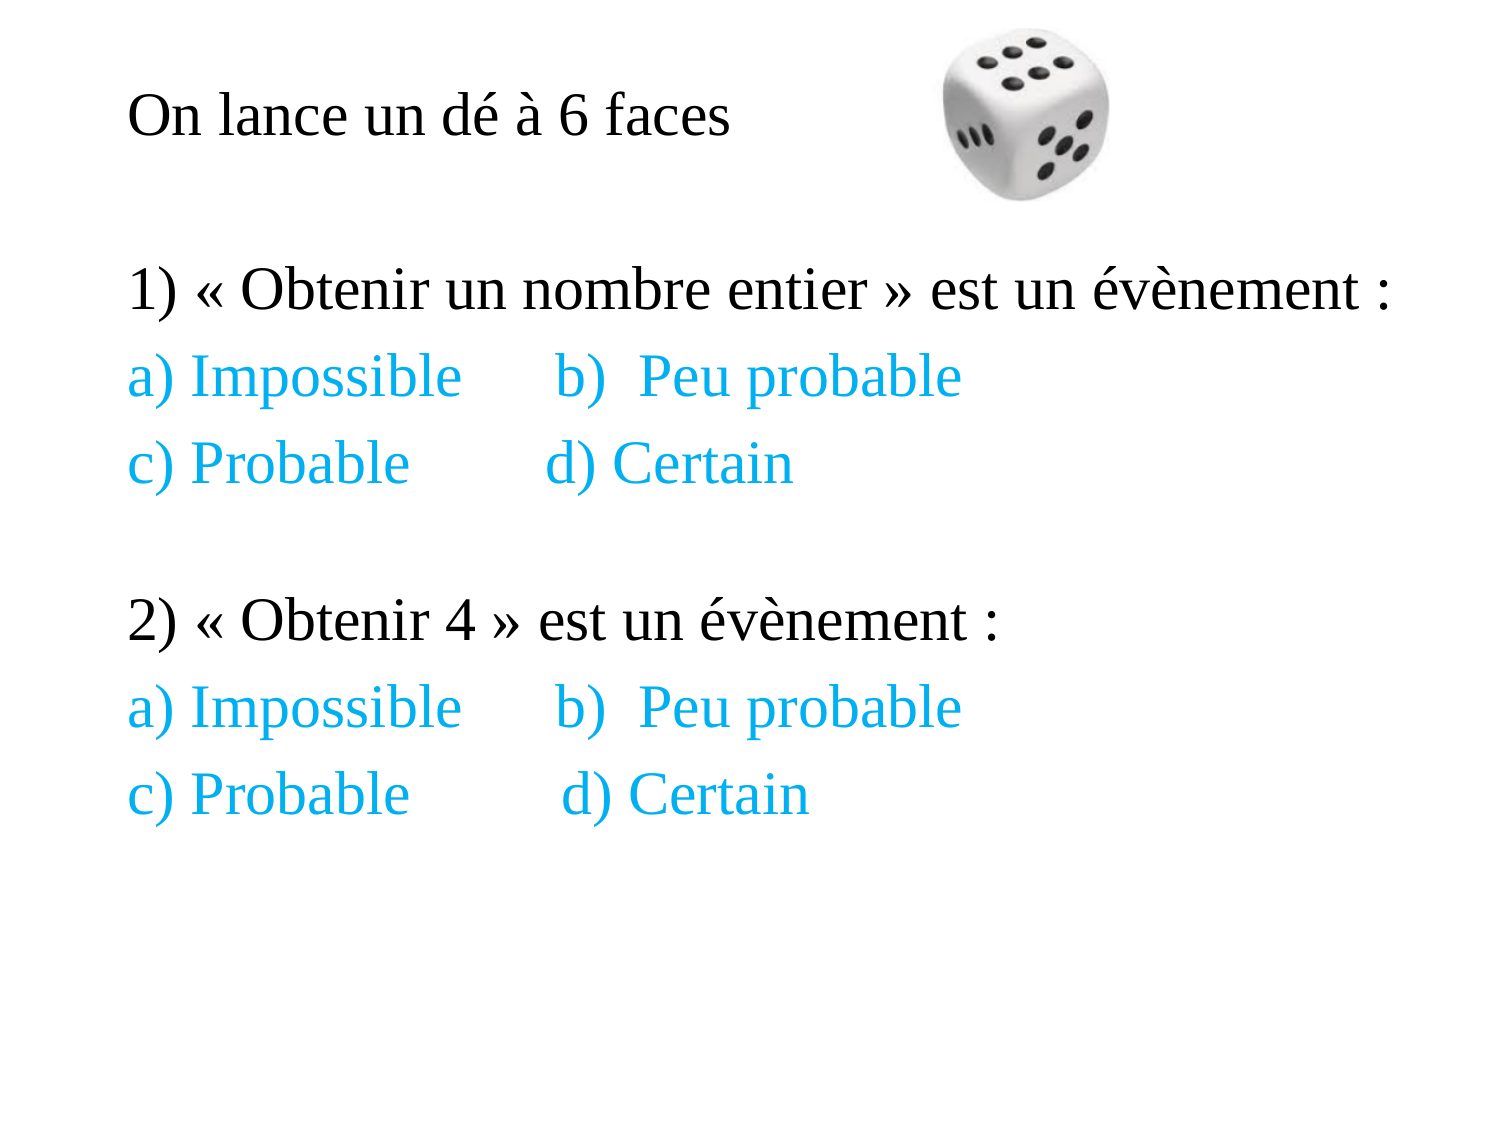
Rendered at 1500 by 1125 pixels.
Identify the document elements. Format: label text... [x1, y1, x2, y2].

picture [915, 14, 1132, 209]
subtitle On lance un dé à 6 faces 1) « Obtenir un nombre entier » est un évènement : a) Impossible b) Peu probable c) Probable d) Certain 2) « Obtenir 4 » est un évènement : a) Impossible b) Peu probable c) Probable d) Certain [112, 66, 1424, 917]
